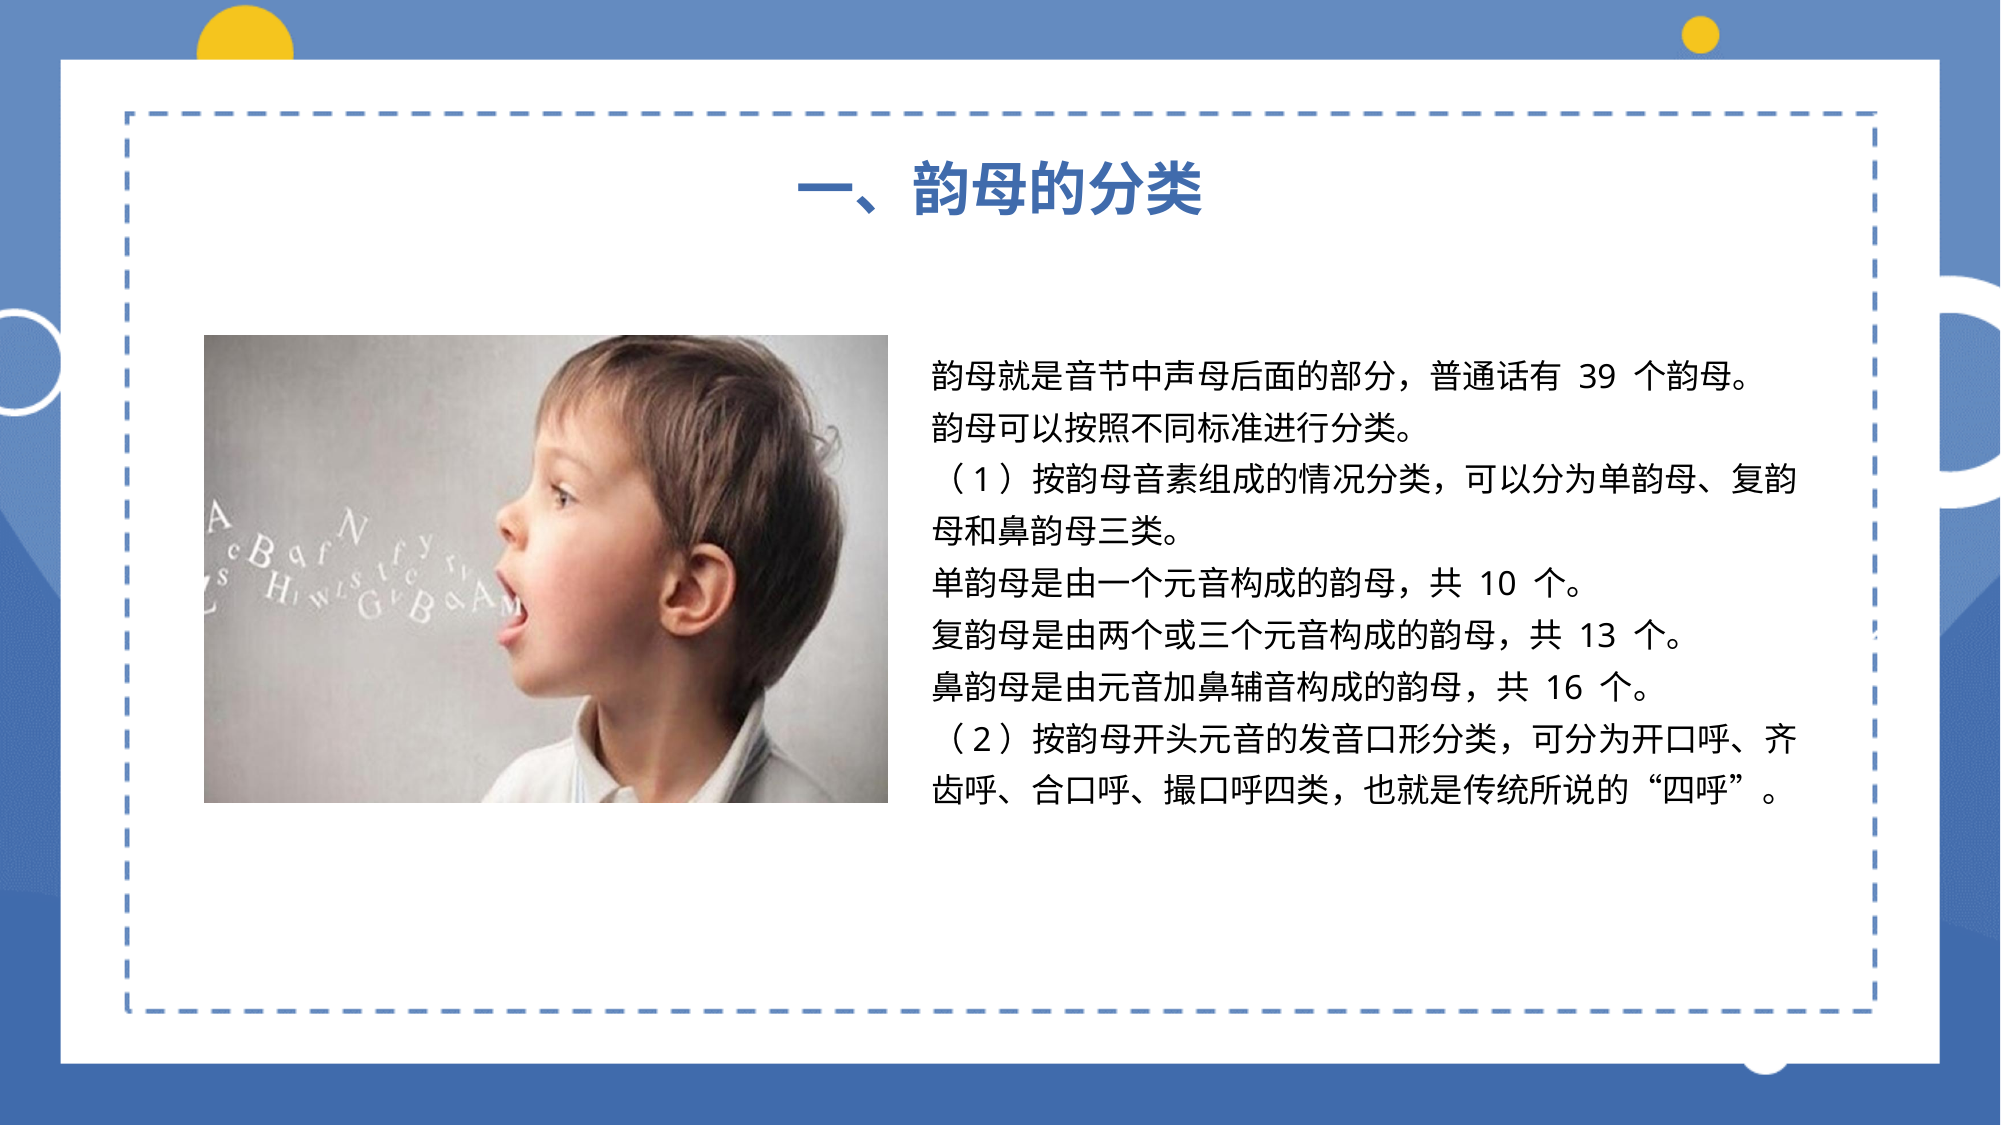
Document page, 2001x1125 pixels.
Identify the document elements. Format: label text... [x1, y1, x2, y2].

text_box 一、韵母的分类 [781, 144, 1219, 230]
text_box 韵母就是音节中声母后面的部分，普通话有 39 个韵母。韵母可以按照不同标准进行分类。 （1）按韵母音素组成的情况分类，可以分为单韵母、复韵母和鼻韵母三类。 单韵母是由一个元音构成的韵母，共 10 个。 复韵母是由两个或三个元音构成的韵母，共 13 个。 鼻韵母是由元音加鼻辅音构成的韵母，共 16 个。 （2）按韵母开头元音的发音口形分类，可分为开口呼、齐齿呼、合口呼、撮口呼四类，也就是传统所说的“四呼”。 [916, 335, 1813, 817]
picture [0, 0, 2001, 1125]
